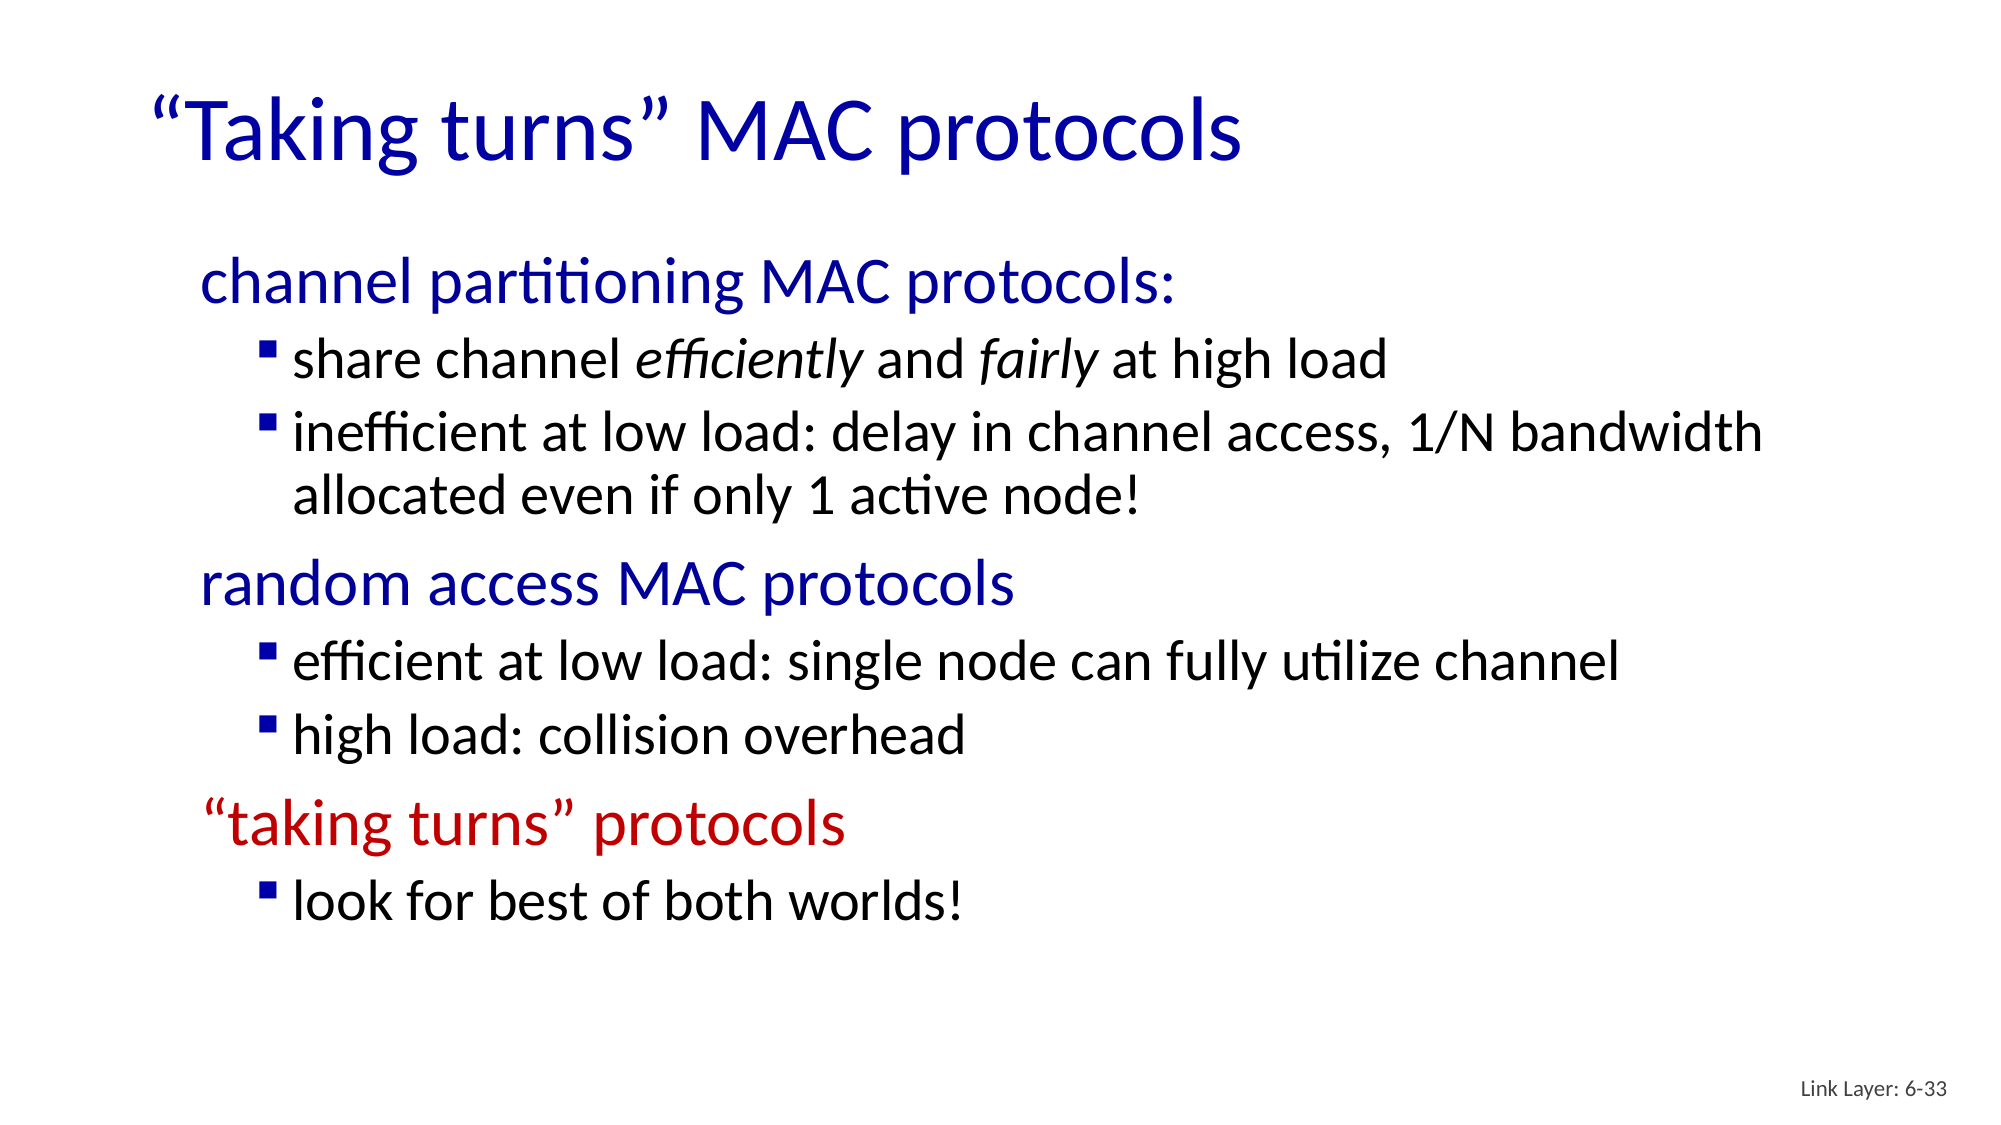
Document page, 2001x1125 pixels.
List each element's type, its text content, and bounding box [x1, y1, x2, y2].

title “Taking turns” MAC protocols [131, 57, 1857, 205]
text_box channel partitioning MAC protocols: share channel efficiently and fairly at high load inefficient at low load: delay in channel access, 1/N bandwidth allocated even if only 1 active node! random access MAC protocols efficient at low load: single node can fully utilize channel high load: collision overhead “taking turns” protocols look for best of both worlds! [163, 238, 1903, 1001]
slide_number Link Layer: 6-33 [1512, 1056, 1963, 1117]
